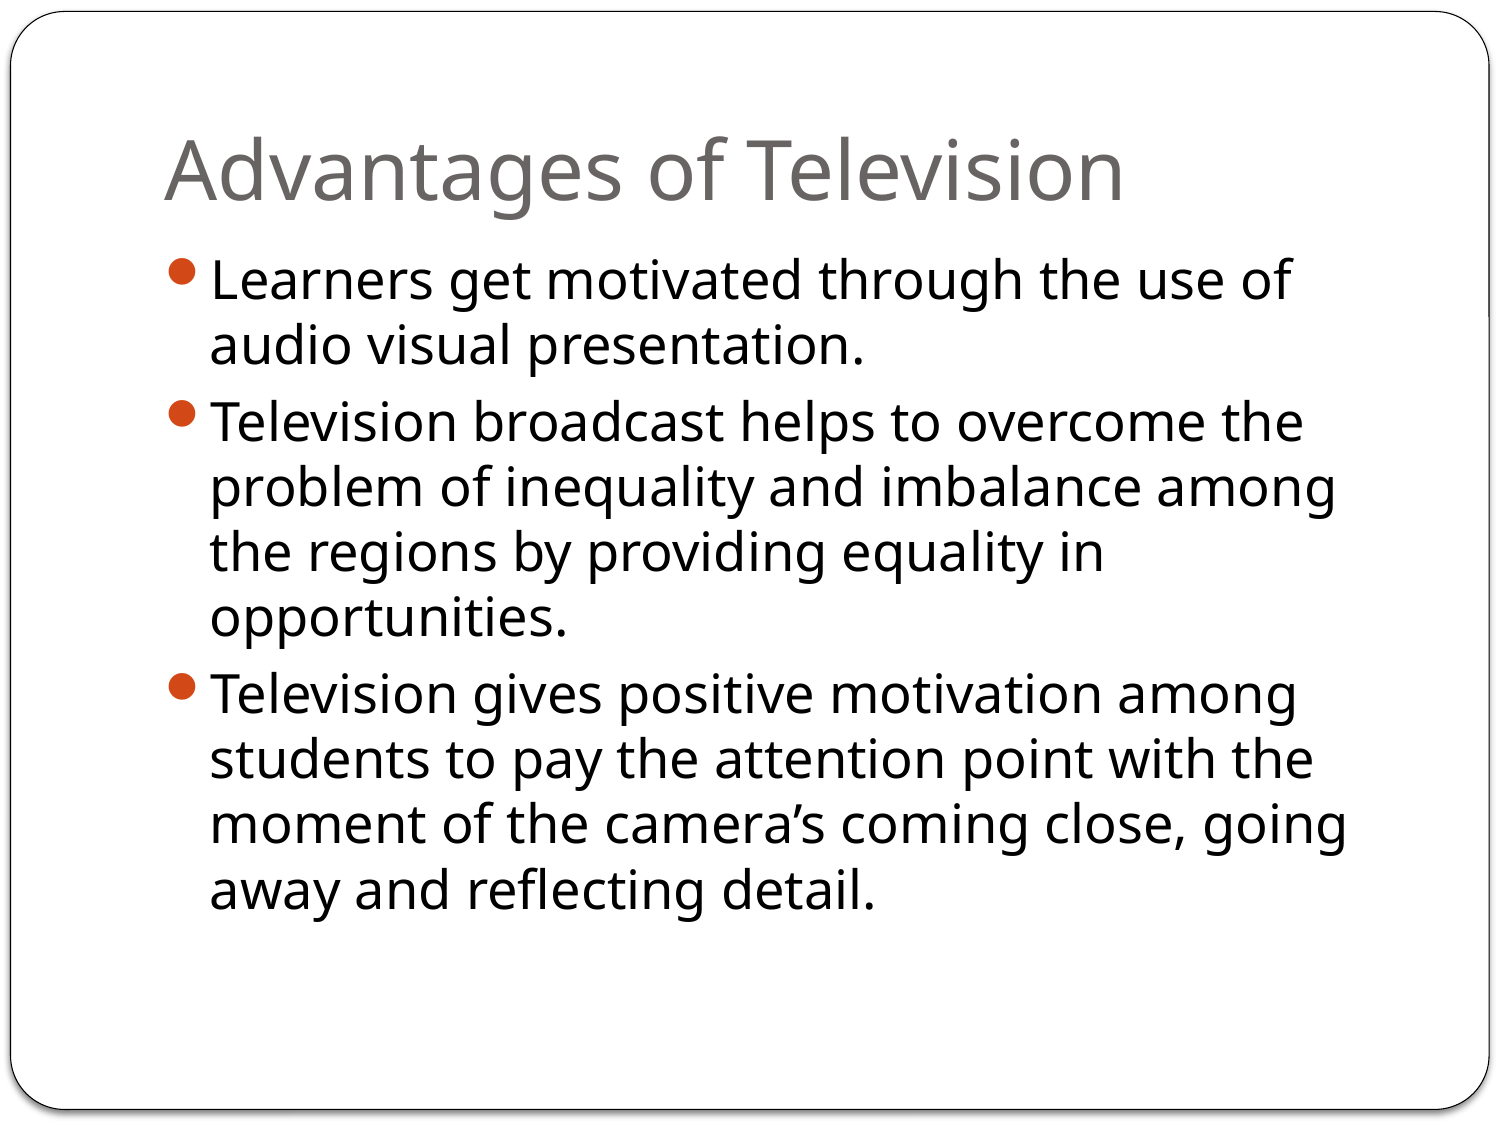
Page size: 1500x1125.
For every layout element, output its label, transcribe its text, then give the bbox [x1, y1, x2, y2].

list Learners get motivated through the use of audio visual presentation. Television broadcast helps to overcome the problem of inequality and imbalance among the regions by providing equality in opportunities. Television gives positive motivation among students to pay the attention point with the moment of the camera’s coming close, going away and reflecting detail. [150, 237, 1425, 988]
title Advantages of Television [150, 45, 1425, 233]
